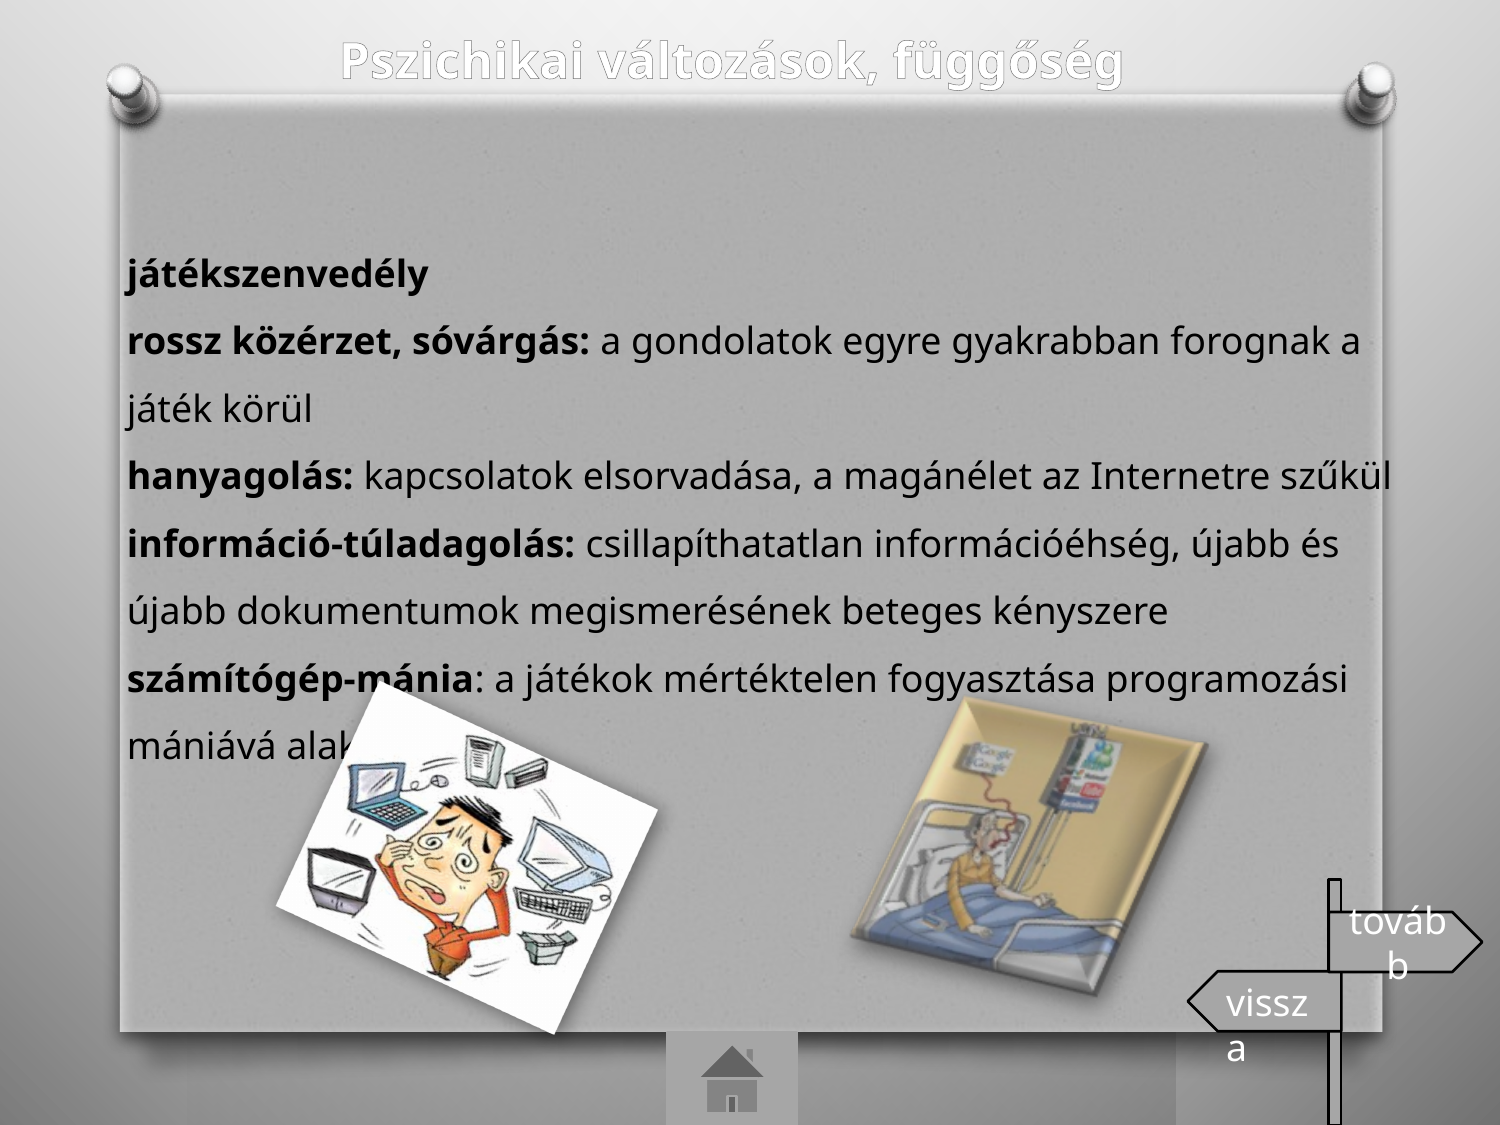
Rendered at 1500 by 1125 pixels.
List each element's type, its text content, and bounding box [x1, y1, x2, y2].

picture [75, 29, 198, 153]
picture [277, 682, 657, 1034]
text_box vissza [1211, 971, 1340, 1076]
picture [808, 667, 1259, 1049]
text_box tovább [1327, 910, 1484, 974]
text_box [1327, 1033, 1342, 1125]
picture [1317, 35, 1439, 156]
text_box [1327, 878, 1342, 911]
text_box Pszichikai változások, függőség [323, 21, 1140, 96]
text_box játékszenvedély rossz közérzet, sóvárgás: a gondolatok egyre gyakrabban forognak a játék körül hanyagolás: kapcsolatok elsorvadása, a magánélet az Internetre szűkül információ-túladagolás: csillapíthatatlan információéhség, újabb és újabb dokumentumok megismerésének beteges kényszere számítógép-mánia: a játékok mértéktelen fogyasztása programozási mániává alakul [112, 219, 1412, 775]
text_box [666, 1031, 798, 1125]
